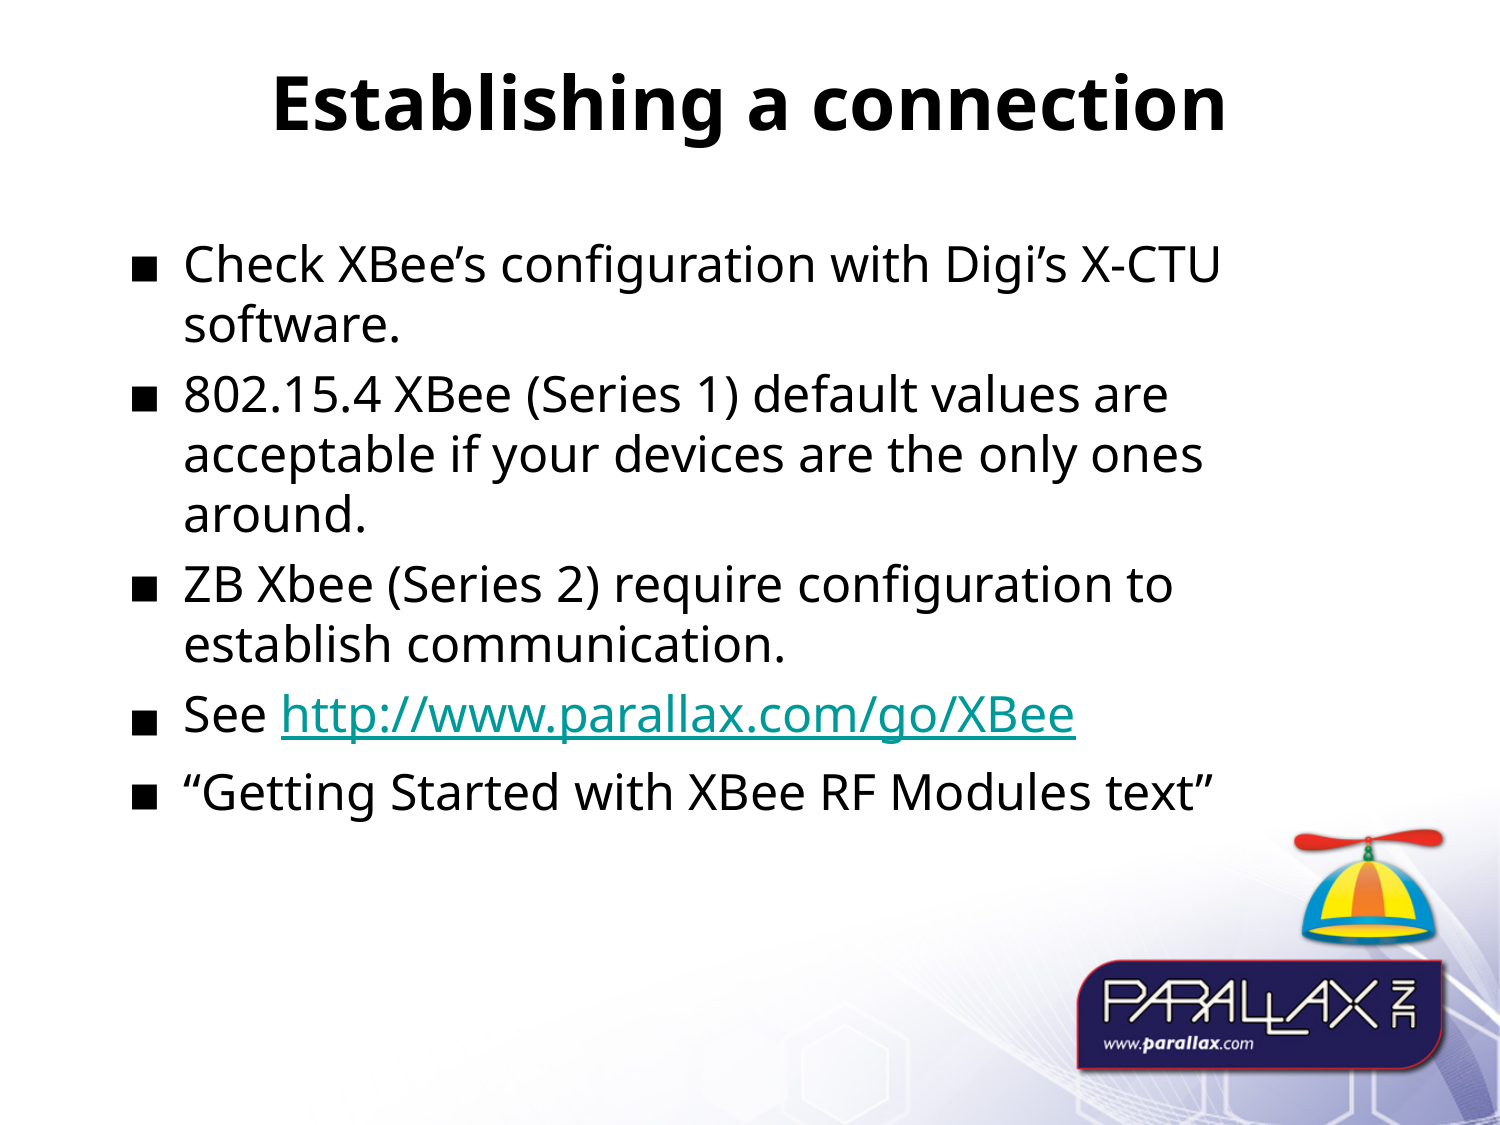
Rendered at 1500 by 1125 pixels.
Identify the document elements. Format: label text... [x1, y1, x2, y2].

picture [0, 0, 1500, 1125]
title Establishing a connection [112, 0, 1388, 202]
list Check XBee’s configuration with Digi’s X-CTU software. 802.15.4 XBee (Series 1) default values are acceptable if your devices are the only ones around. ZB Xbee (Series 2) require configuration to establish communication. See http://www.parallax.com/go/XBee “Getting Started with XBee RF Modules text” [112, 224, 1388, 951]
